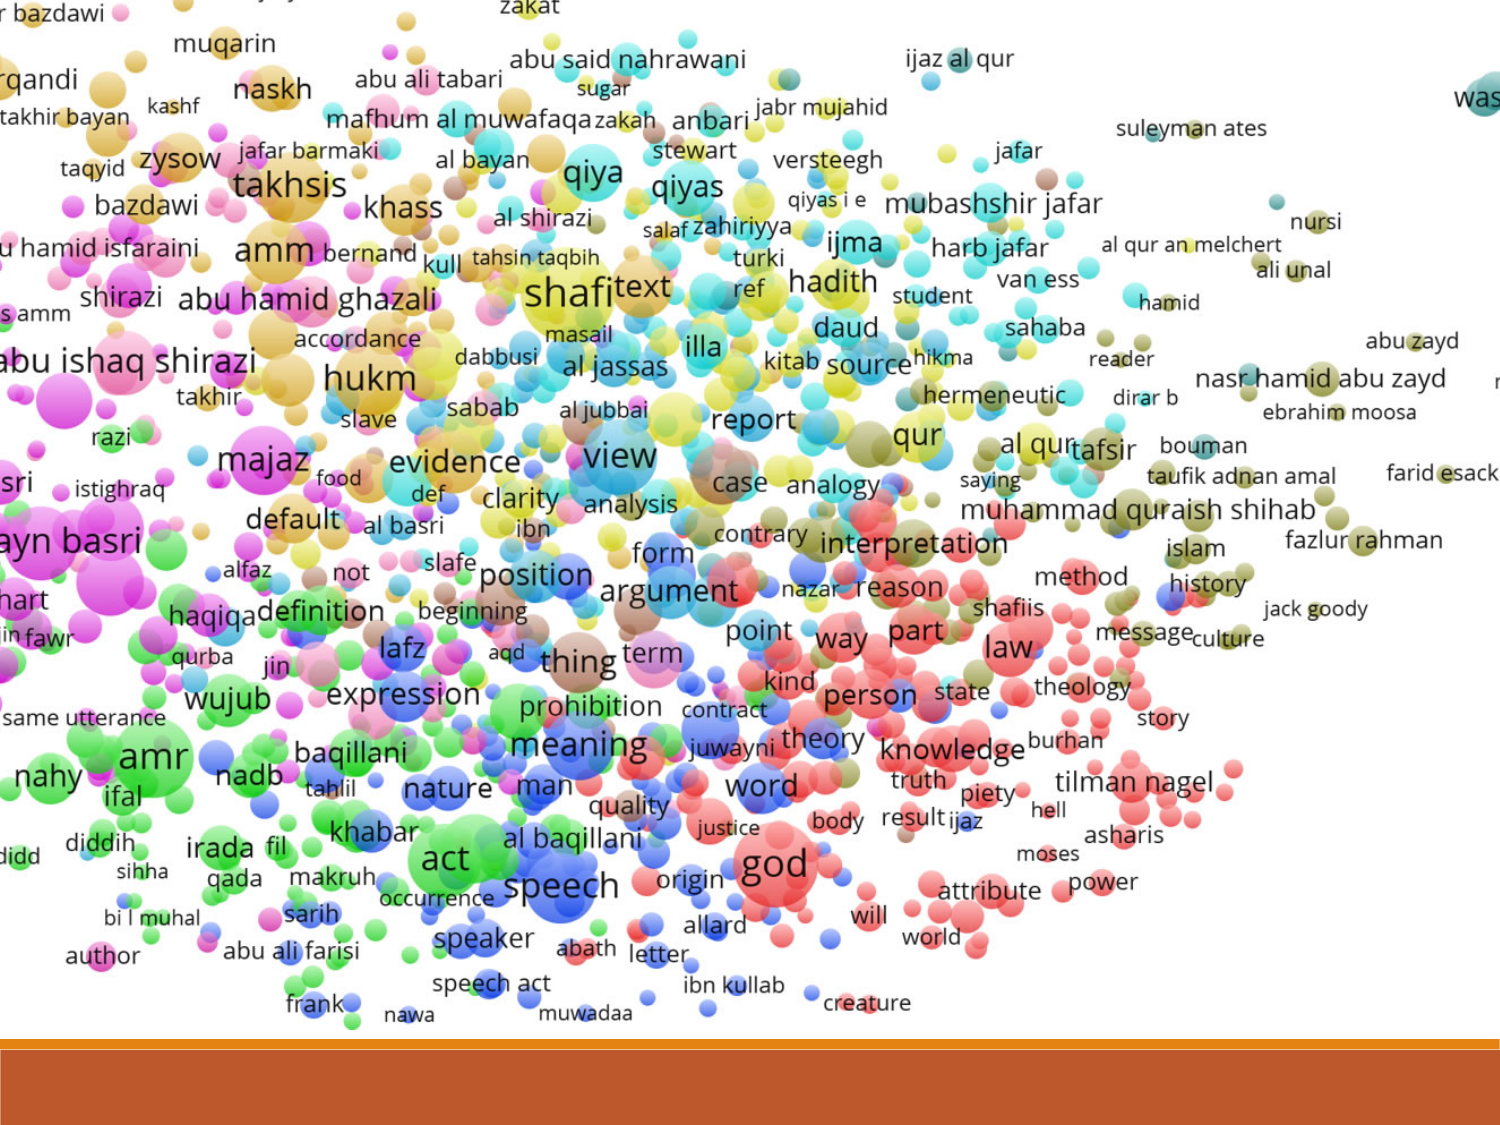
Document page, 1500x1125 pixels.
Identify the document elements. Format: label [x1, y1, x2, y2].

list [0, 0, 1500, 1030]
